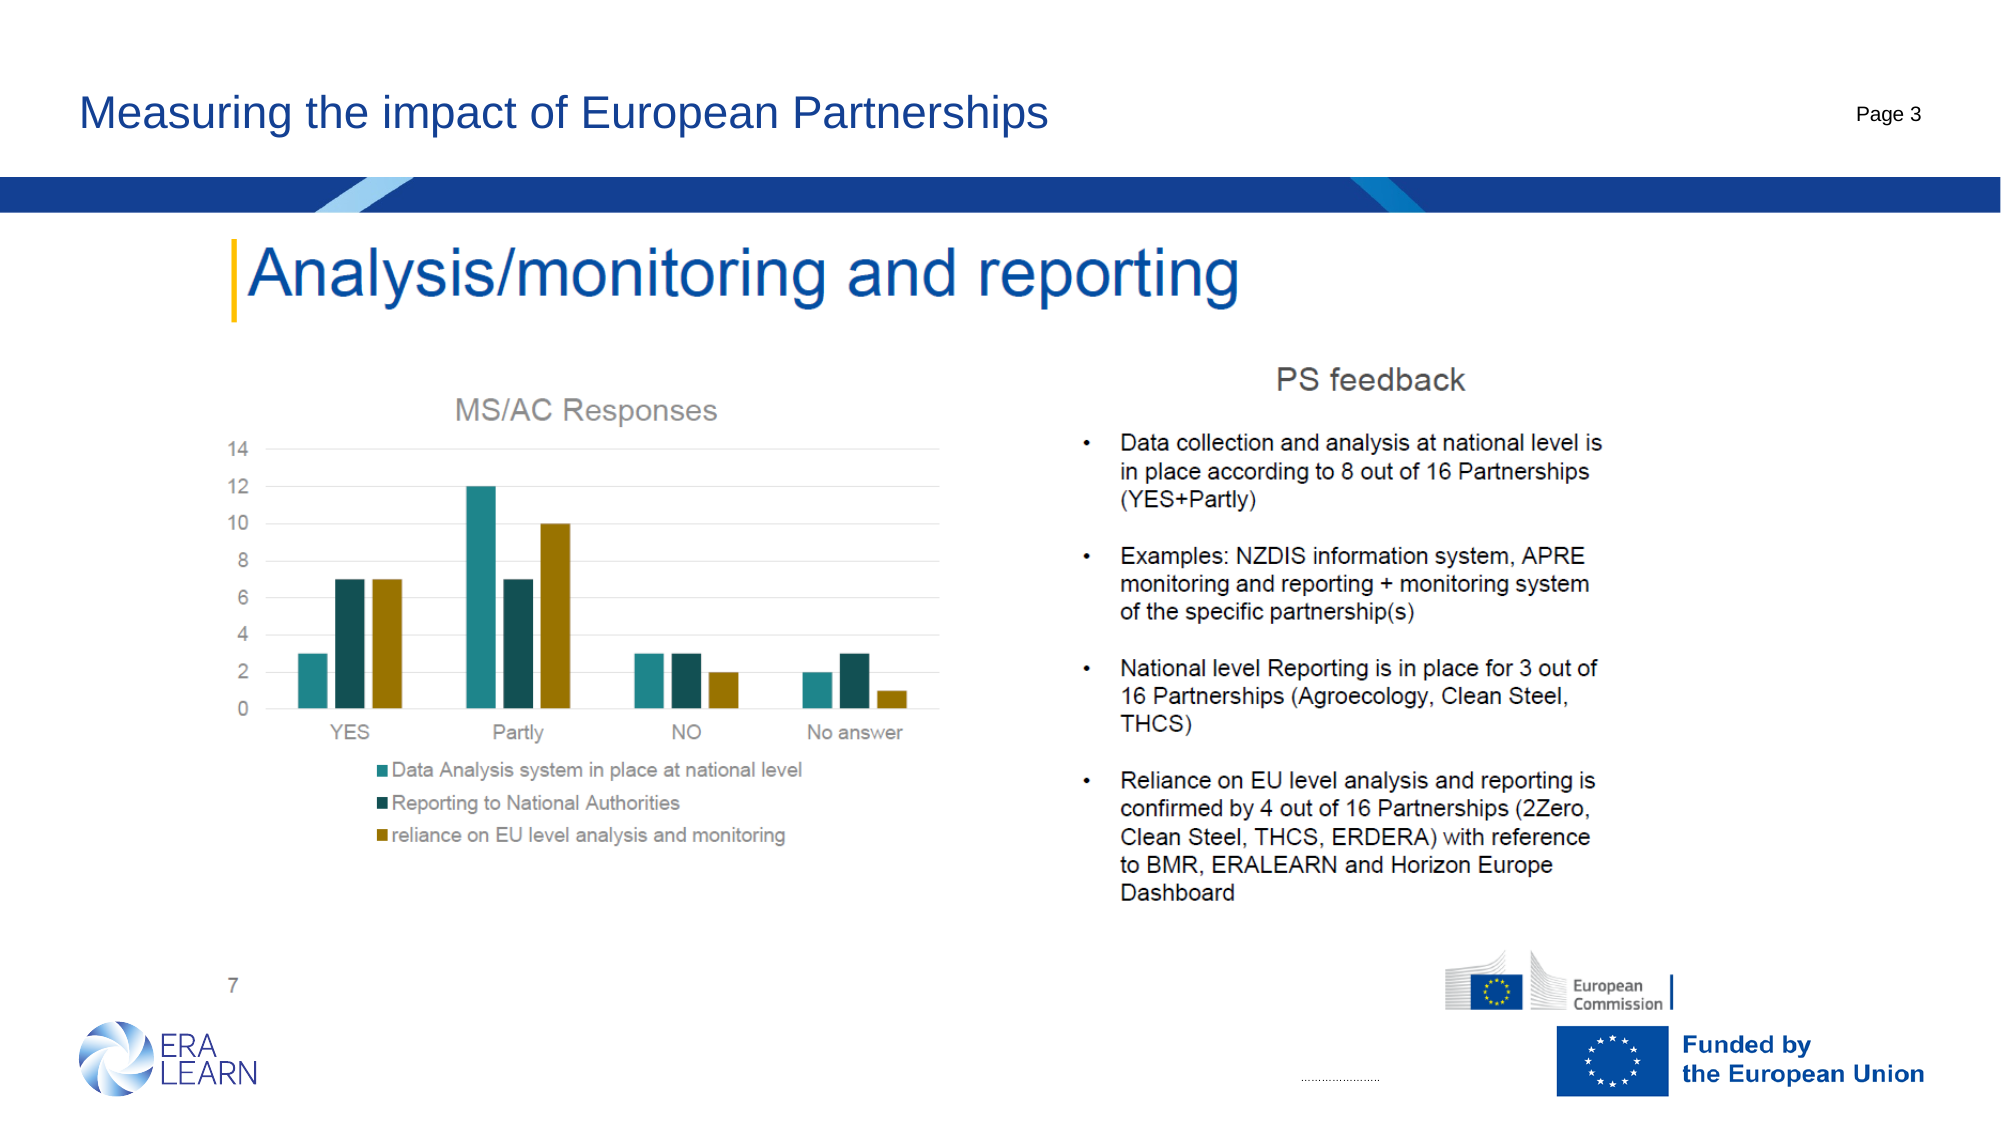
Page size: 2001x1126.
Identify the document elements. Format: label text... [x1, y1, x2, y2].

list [161, 239, 1686, 1014]
slide_number Page 3 [1763, 103, 1922, 127]
title Measuring the impact of European Partnerships [78, 42, 1556, 138]
picture [0, 177, 2001, 213]
footer ………………….. [1285, 1062, 1922, 1091]
picture [1543, 1021, 1944, 1101]
